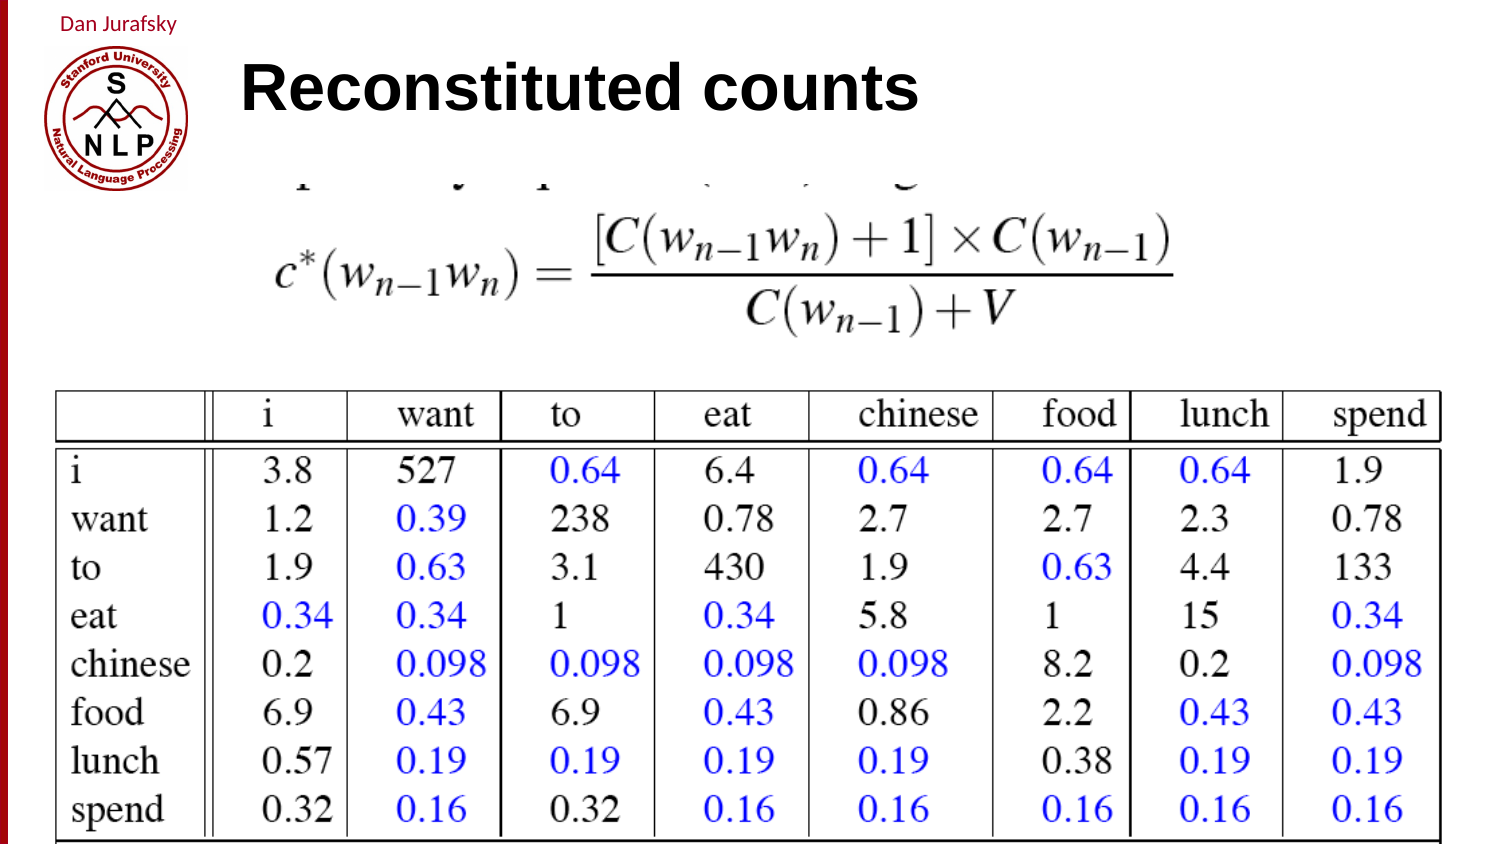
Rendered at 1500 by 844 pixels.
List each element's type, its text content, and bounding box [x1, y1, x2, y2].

picture [249, 184, 1188, 353]
title Reconstituted counts [225, 9, 1450, 132]
picture [44, 46, 188, 191]
picture [49, 381, 1451, 844]
